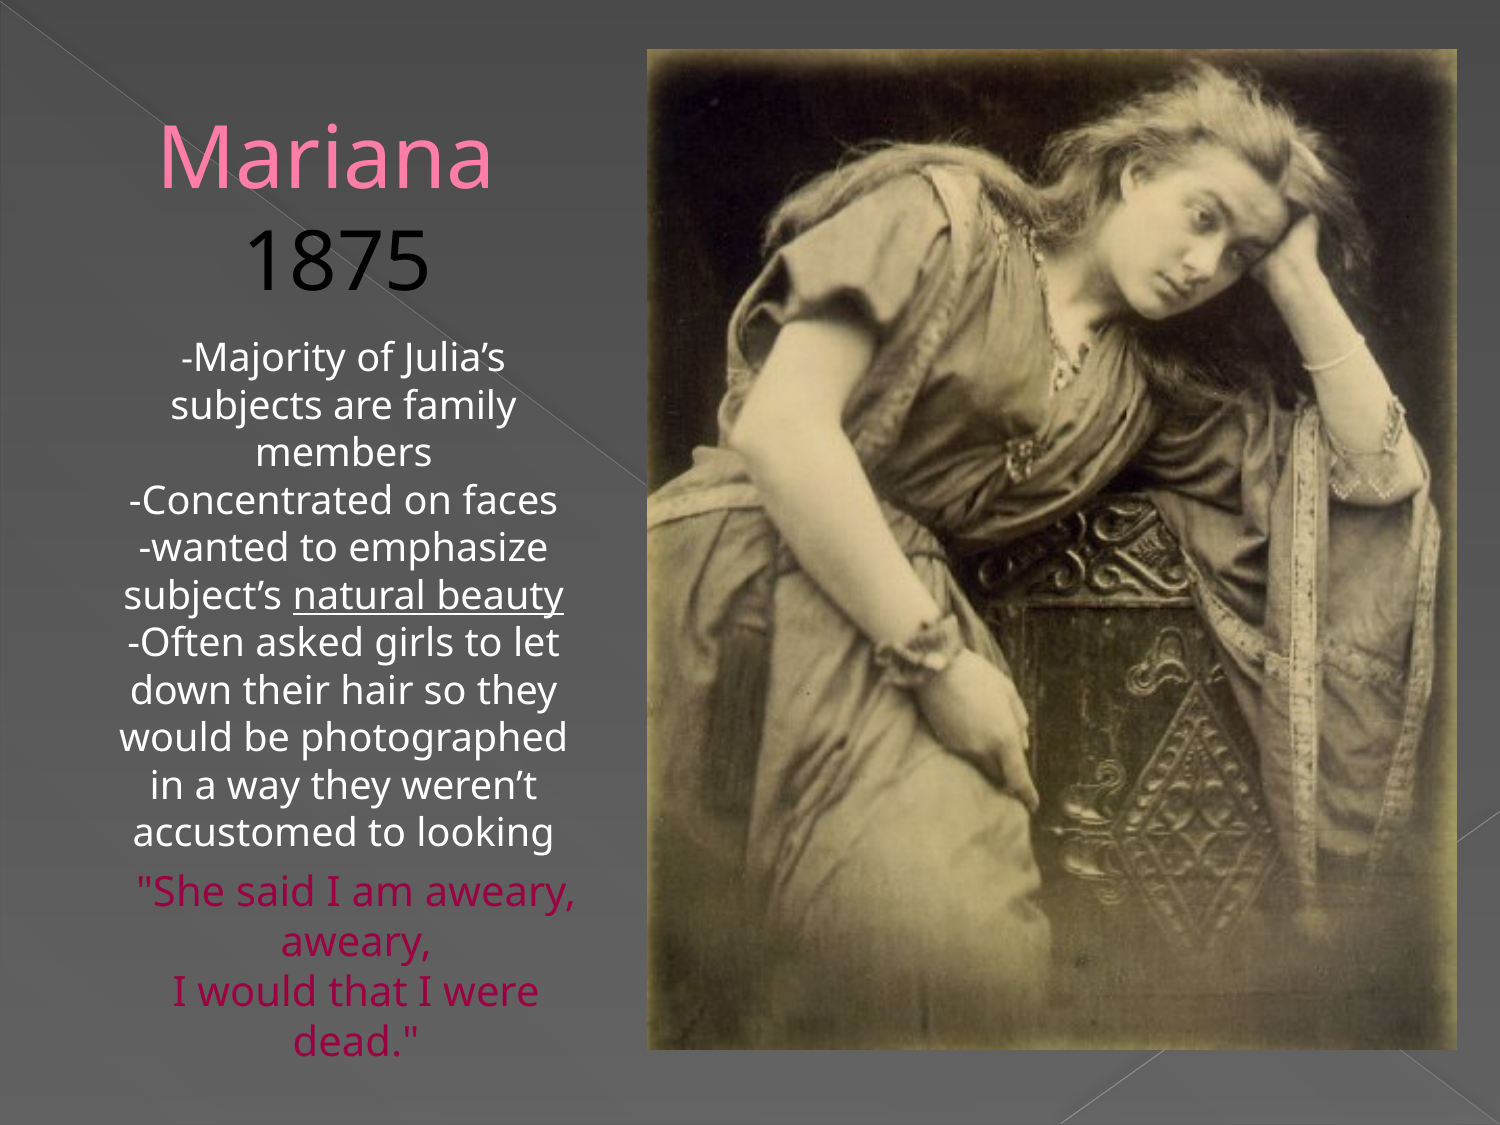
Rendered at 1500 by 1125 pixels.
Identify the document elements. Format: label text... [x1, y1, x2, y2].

text_box "She said I am aweary, aweary, I would that I were dead." [99, 857, 613, 1123]
text_box 1875 [149, 200, 525, 315]
title Mariana [62, 24, 1438, 282]
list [647, 49, 1457, 1051]
text_box -Majority of Julia’s subjects are family members -Concentrated on faces -wanted to emphasize subject’s natural beauty -Often asked girls to let down their hair so they would be photographed in a way they weren’t accustomed to looking [87, 324, 600, 862]
